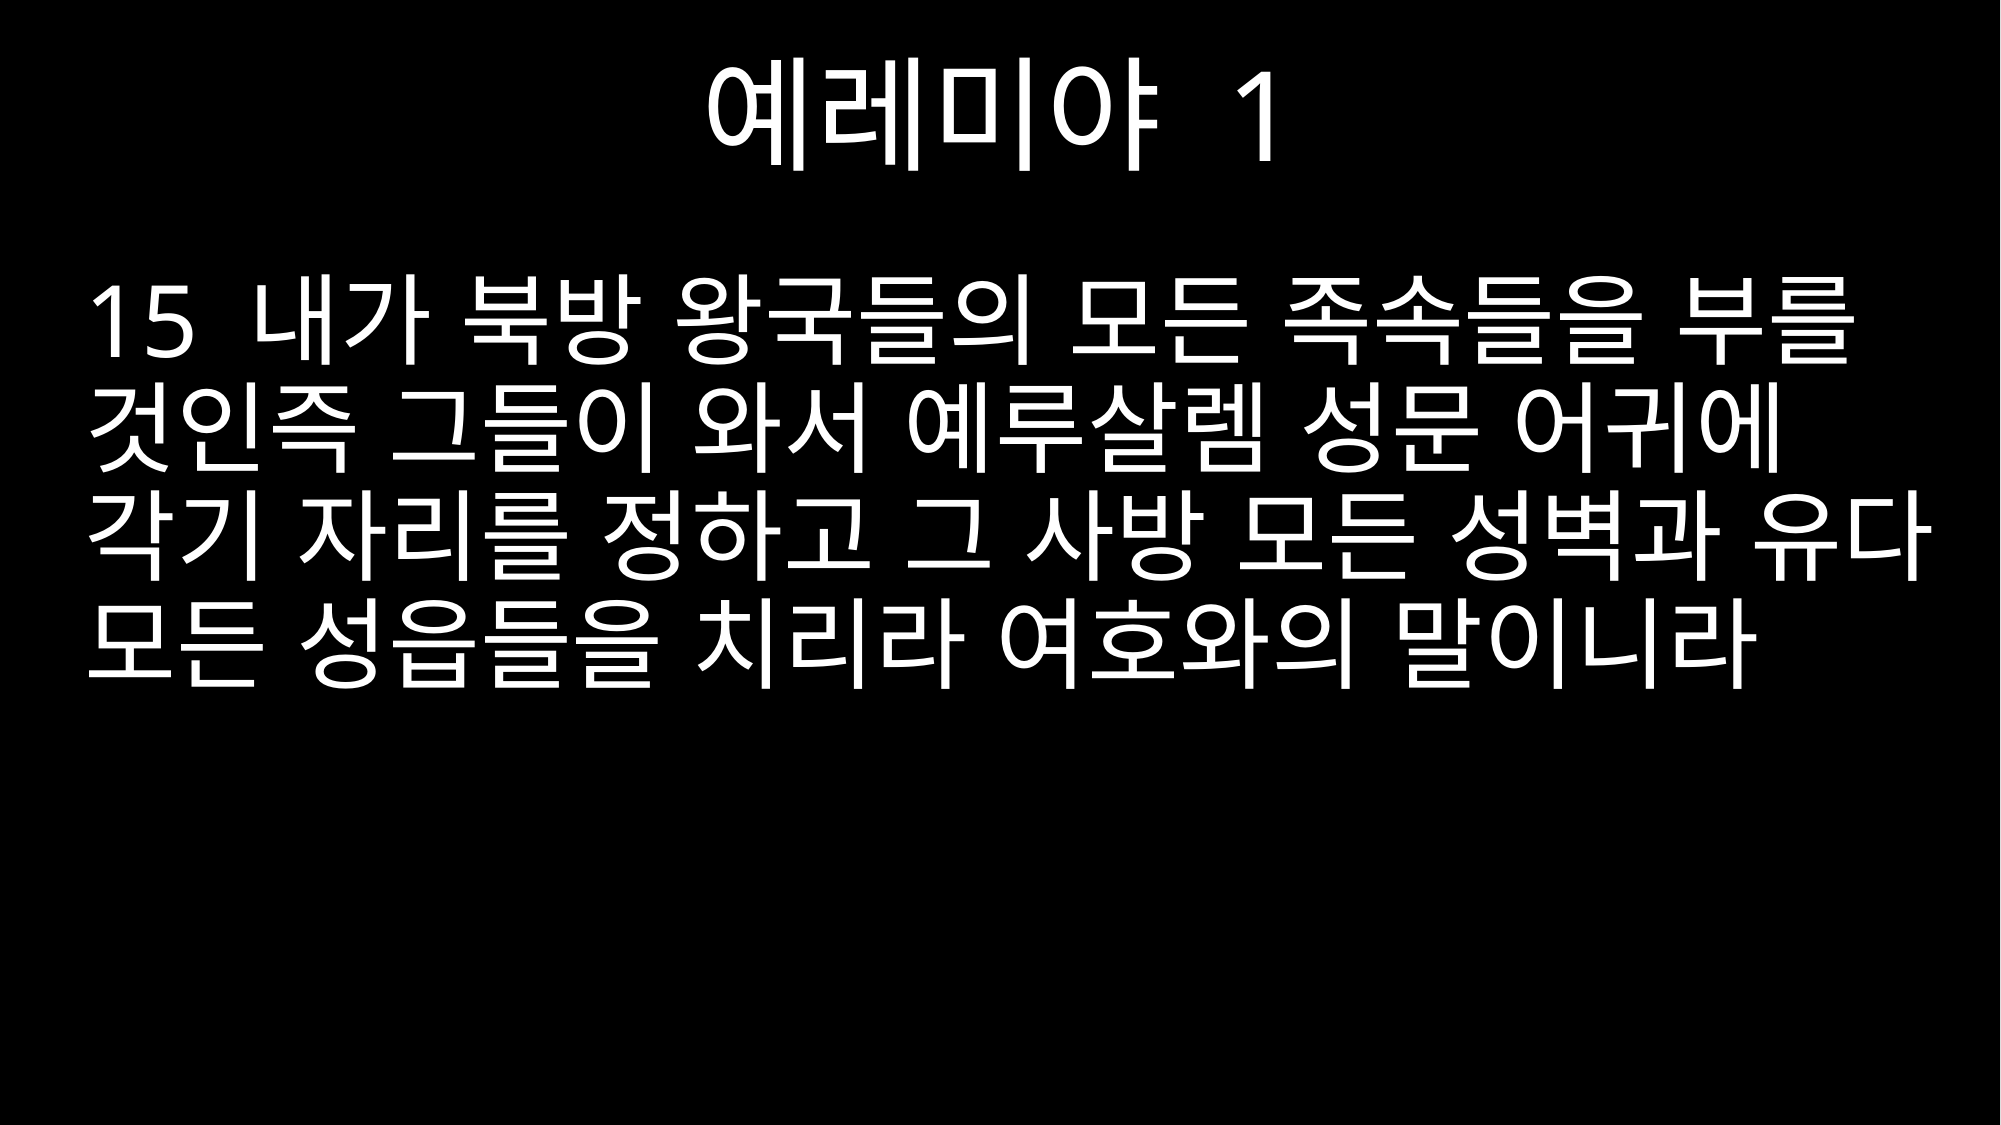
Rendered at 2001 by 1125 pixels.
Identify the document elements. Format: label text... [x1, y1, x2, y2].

picture [0, 0, 2001, 1125]
list 15 내가 북방 왕국들의 모든 족속들을 부를 것인즉 그들이 와서 예루살렘 성문 어귀에 각기 자리를 정하고 그 사방 모든 성벽과 유다 모든 성읍들을 치리라 여호와의 말이니라 [69, 263, 1953, 423]
footer 예레미야 1 [0, 32, 2000, 192]
